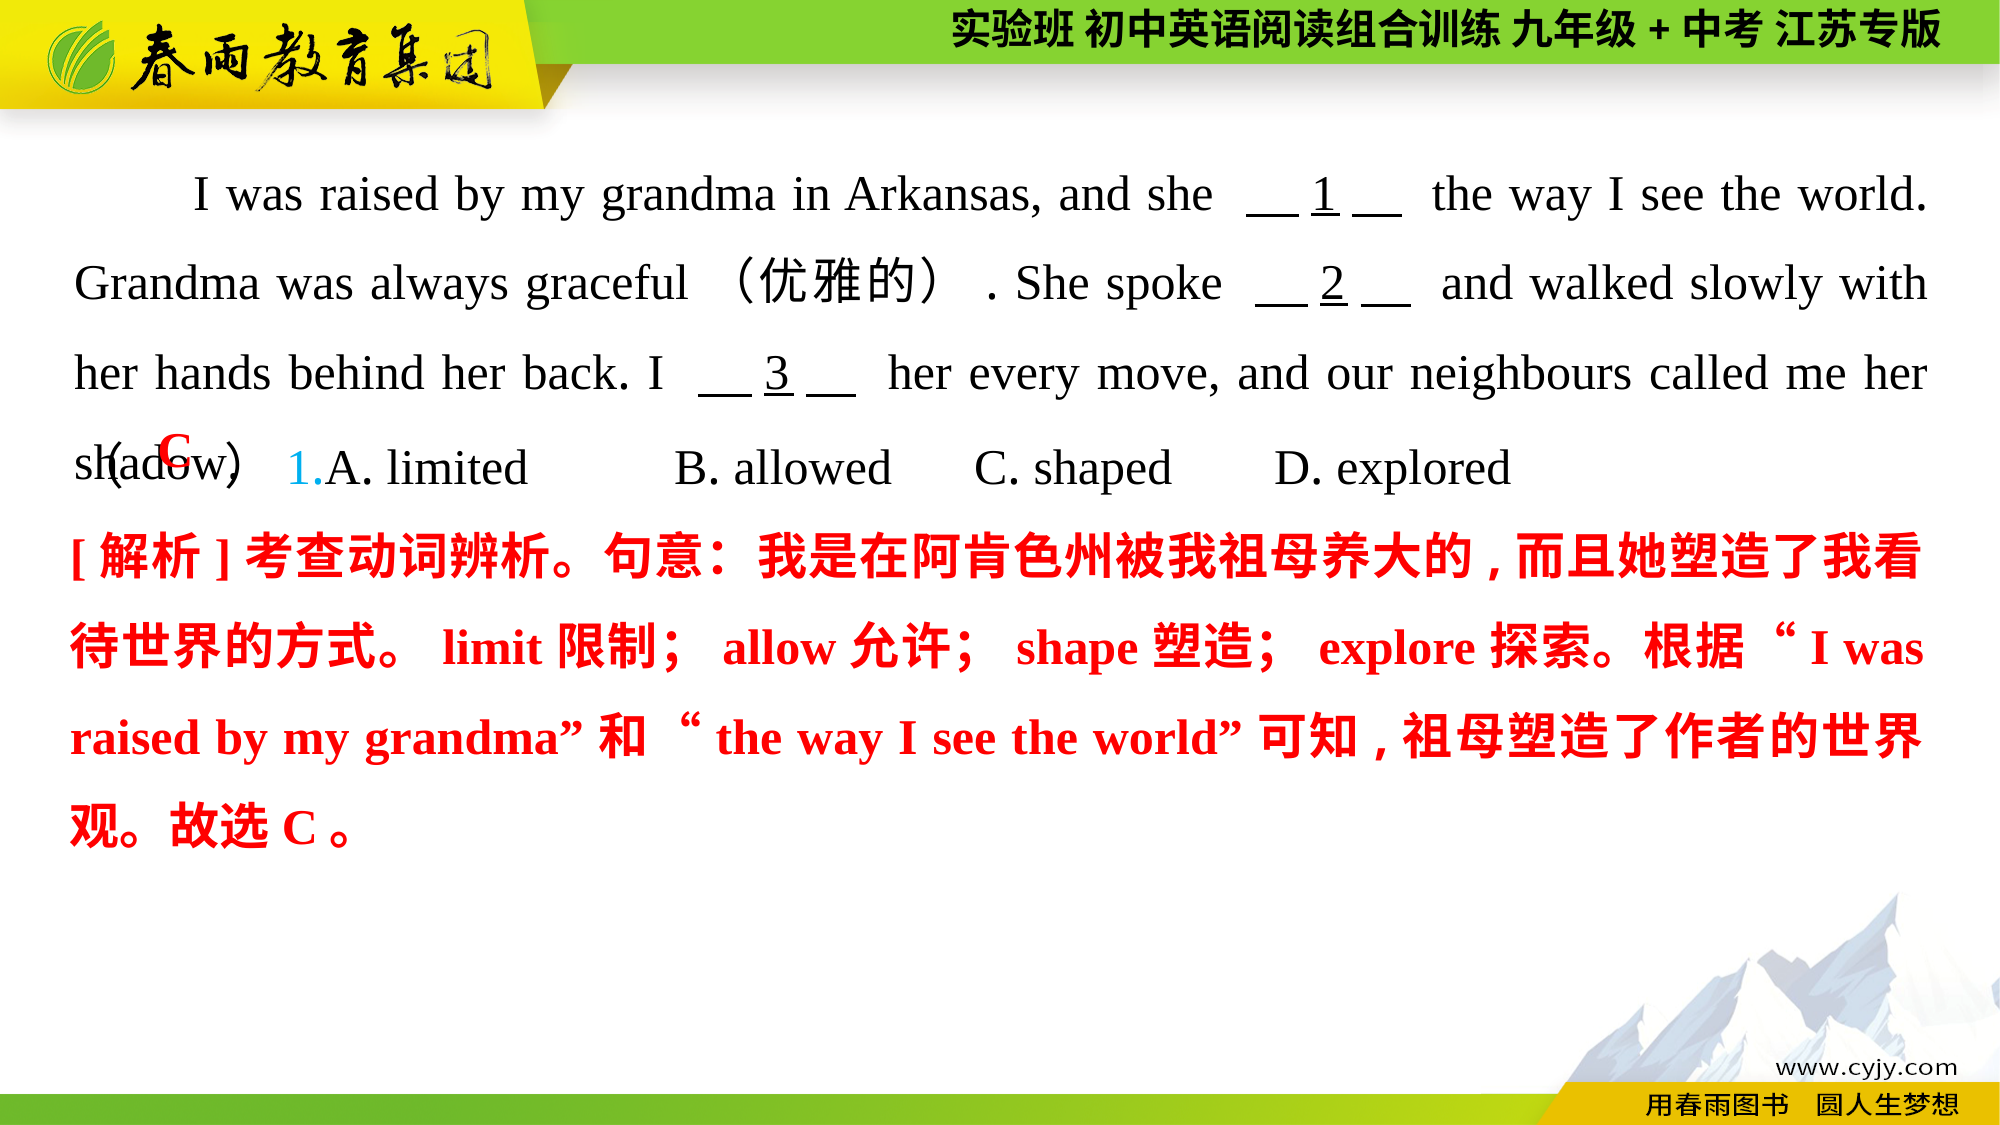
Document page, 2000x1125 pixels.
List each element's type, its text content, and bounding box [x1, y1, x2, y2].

picture [0, 0, 2000, 1125]
list I was raised by my grandma in Arkansas, and she 1 the way I see the world. Grandma was always graceful（优雅的）. She spoke 2 and walked slowly with her hands behind her back. I 3 her every move, and our neighbours called me her shadow. [59, 122, 1944, 397]
text_box C [142, 410, 209, 486]
text_box [解析]考查动词辨析。句意：我是在阿肯色州被我祖母养大的,而且她塑造了我看待世界的方式。limit限制；allow允许；shape塑造；explore探索。根据“I was raised by my grandma”和“the way I see the world”可知,祖母塑造了作者的世界观。故选C。 [54, 486, 1939, 862]
text_box （ ）1.A. limited B. allowed C. shaped D. explored [59, 397, 1944, 502]
